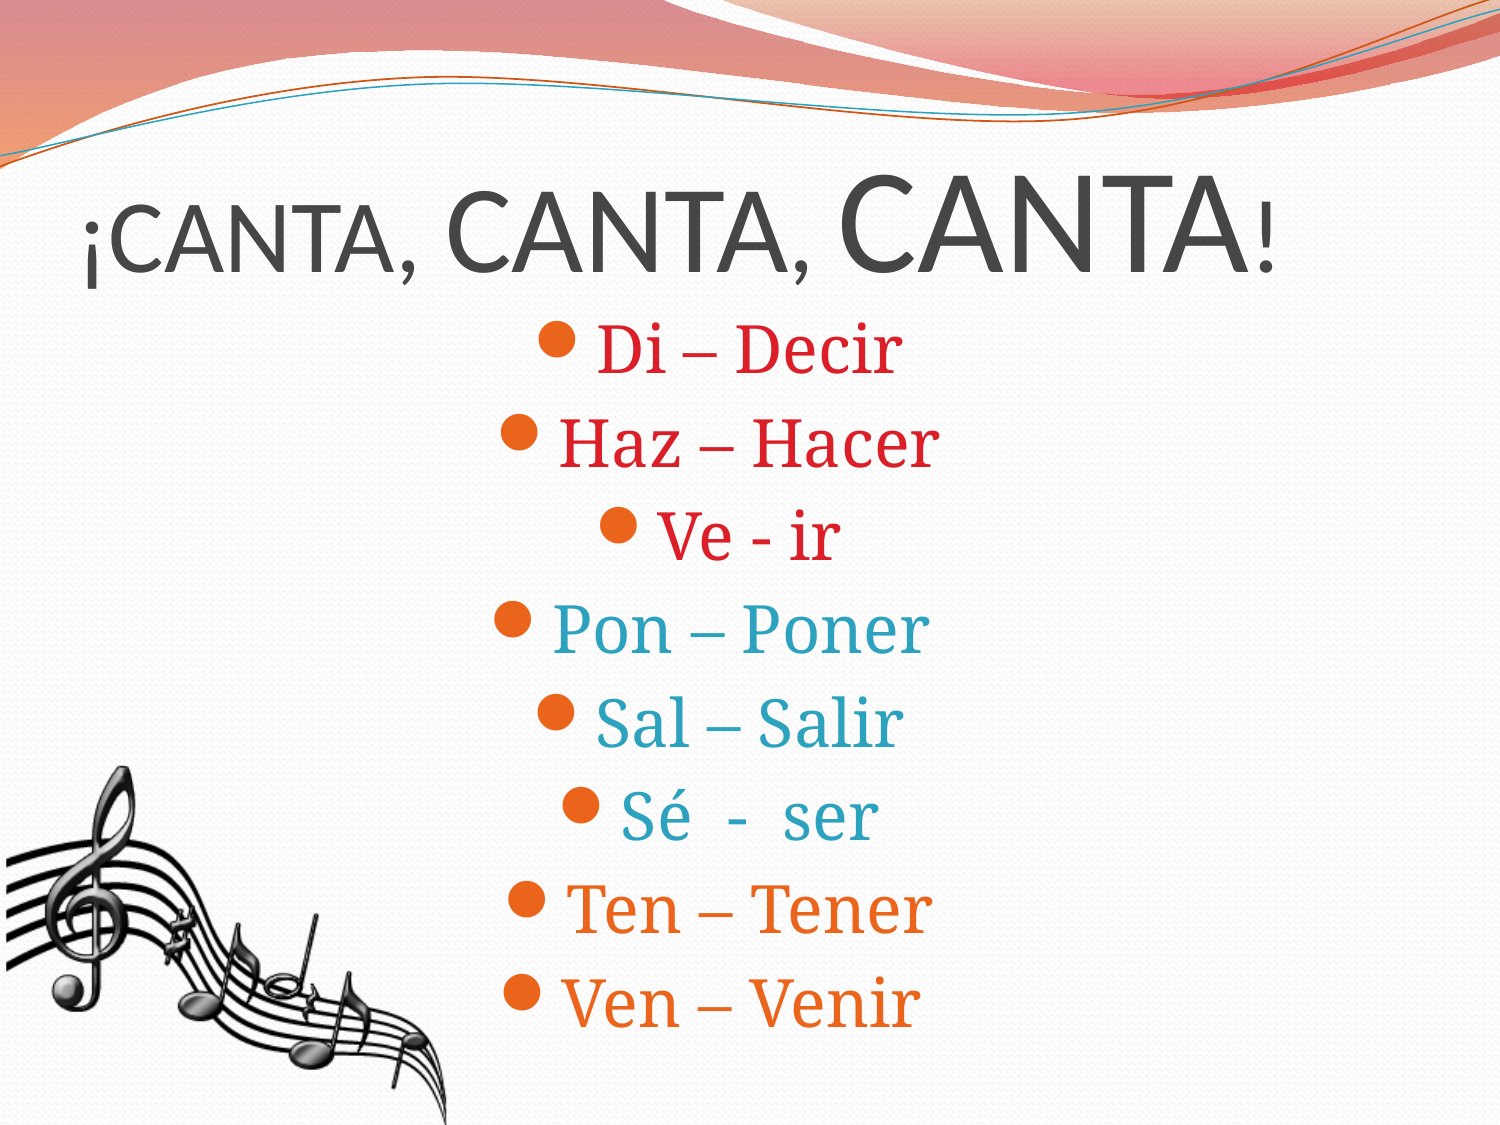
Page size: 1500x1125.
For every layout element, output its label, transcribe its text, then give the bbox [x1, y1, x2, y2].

picture [0, 749, 451, 1125]
list Di – Decir Haz – Hacer Ve - ir Pon – Poner Sal – Salir Sé - ser Ten – Tener Ven – Venir [412, 299, 1025, 1020]
title ¡CANTA, CANTA, CANTA! [75, 115, 1425, 303]
